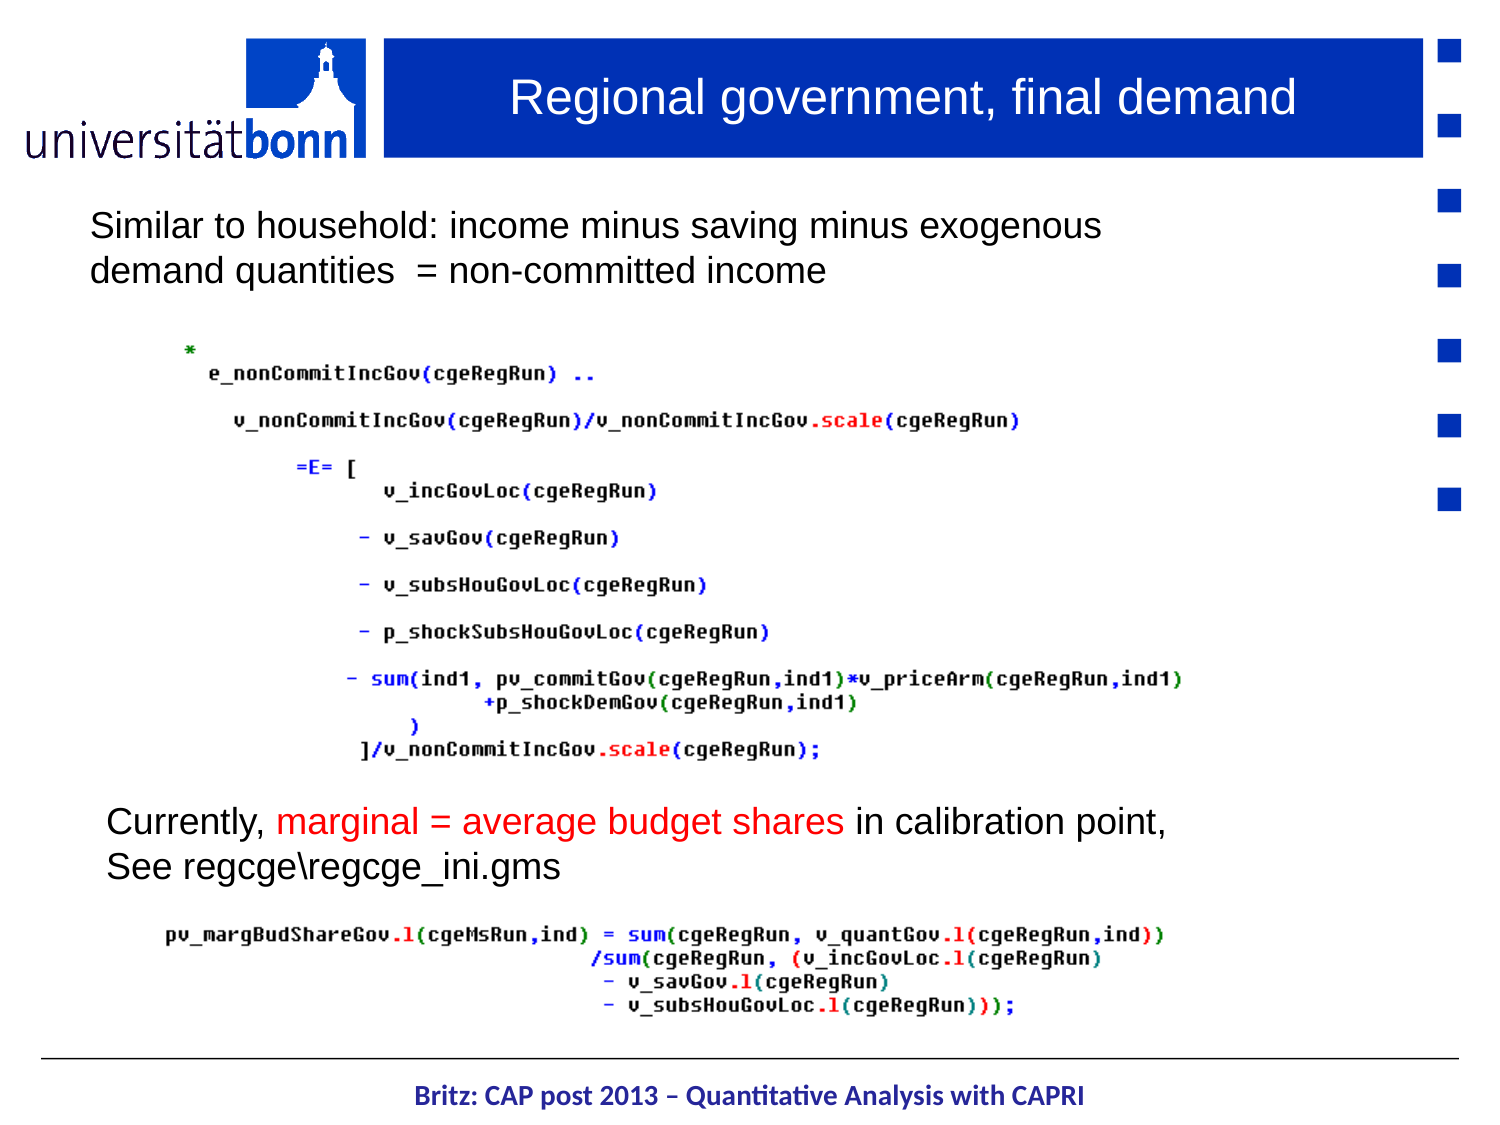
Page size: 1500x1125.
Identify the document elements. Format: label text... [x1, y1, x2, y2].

footer Britz: CAP post 2013 – Quantitative Analysis with CAPRI [40, 1070, 1460, 1107]
picture [173, 338, 1326, 787]
text_box Currently, marginal = average budget shares in calibration point, See regcge\regcge_ini.gms [91, 790, 1182, 895]
title Regional government, final demand [383, 38, 1424, 158]
text_box Similar to household: income minus saving minus exogenous demand quantities = non-committed income [74, 193, 1118, 298]
picture [126, 895, 1258, 1034]
picture [24, 36, 368, 160]
